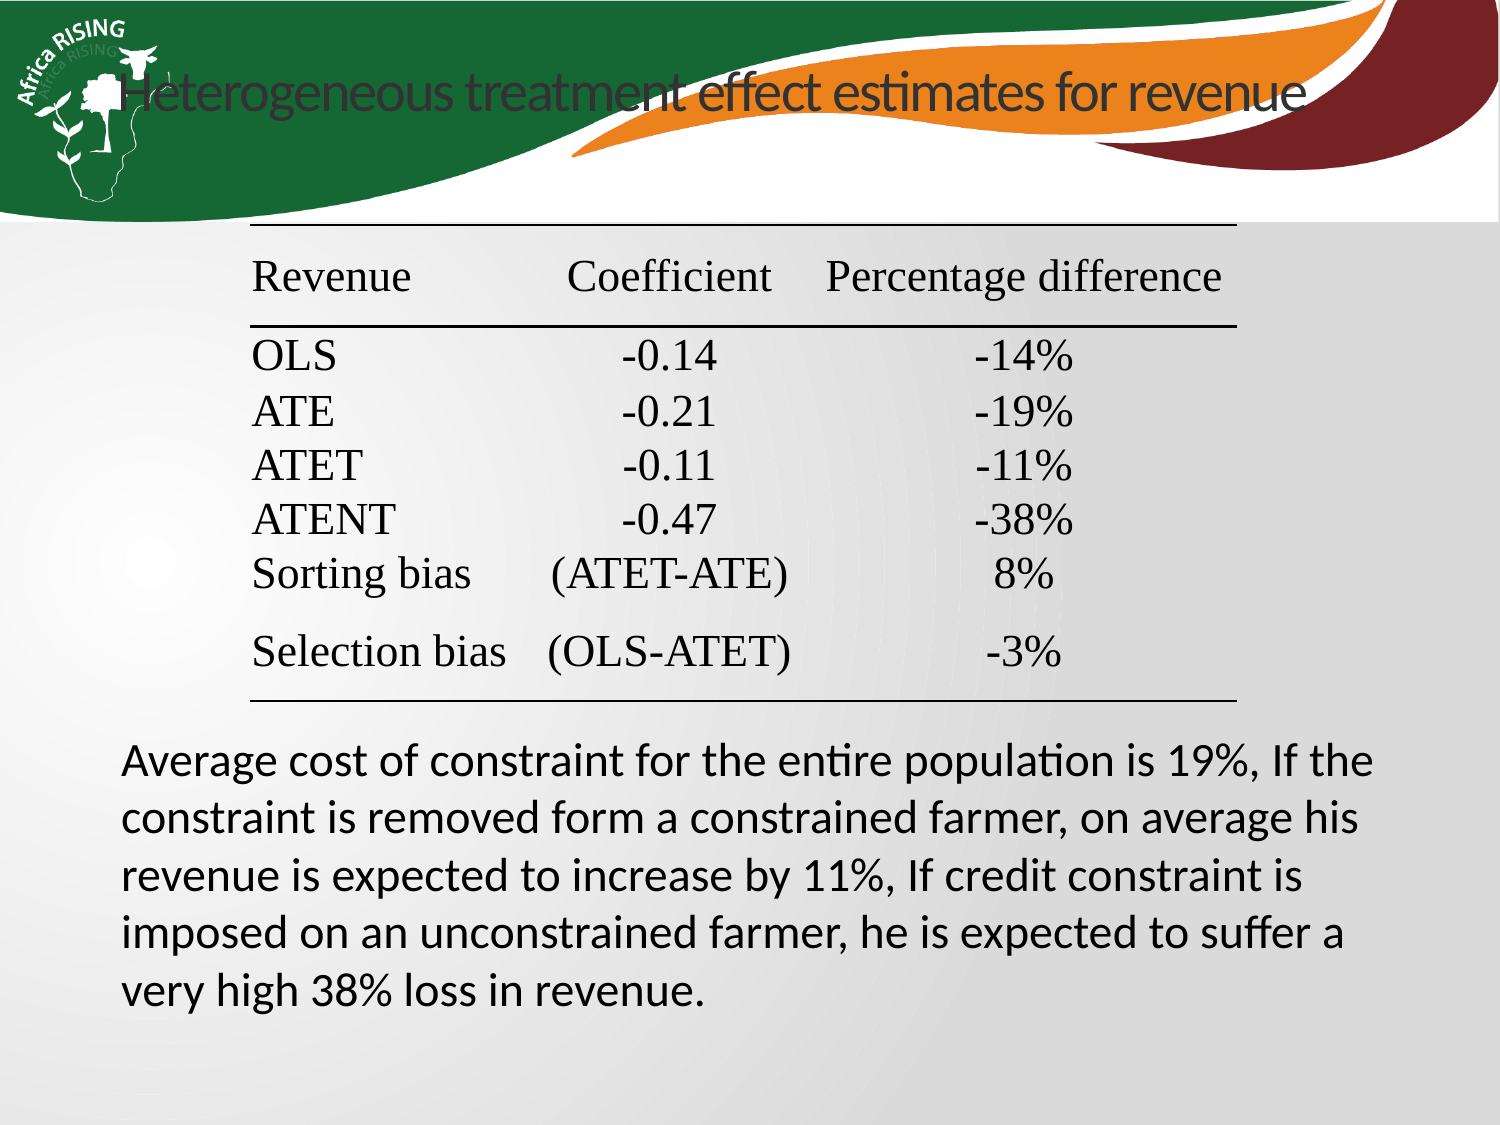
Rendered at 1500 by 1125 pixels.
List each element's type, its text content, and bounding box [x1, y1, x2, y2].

table_cell (ATET-ATE) [528, 545, 811, 599]
table_header Coefficient [528, 226, 811, 325]
table_cell -0.21 [528, 383, 811, 437]
title Heterogeneous treatment effect estimates for revenue [103, 59, 1363, 163]
table_cell (OLS-ATET) [528, 599, 811, 700]
table_cell ATE [250, 383, 528, 437]
table_cell -0.47 [528, 491, 811, 545]
table_cell ATET [250, 437, 528, 491]
table_cell -0.11 [528, 437, 811, 491]
list Average cost of constraint for the entire population is 19%, If the constraint is removed form a constrained farmer, on average his revenue is expected to increase by 11%, If credit constraint is imposed on an unconstrained farmer, he is expected to suffer a very high 38% loss in revenue. [87, 387, 1413, 1069]
table_header Percentage difference [811, 226, 1237, 325]
table_cell ATENT [250, 491, 528, 545]
table_cell 8% [811, 545, 1237, 599]
table_cell -3% [811, 599, 1237, 700]
table_cell Selection bias [250, 599, 528, 700]
table_cell Sorting bias [250, 545, 528, 599]
picture [0, 0, 1499, 222]
table_cell -38% [811, 491, 1237, 545]
table_cell OLS [250, 328, 528, 383]
table_cell -14% [811, 328, 1237, 383]
table_cell -19% [811, 383, 1237, 437]
table_cell -11% [811, 437, 1237, 491]
table_cell -0.14 [528, 328, 811, 383]
table_header Revenue [250, 226, 528, 325]
